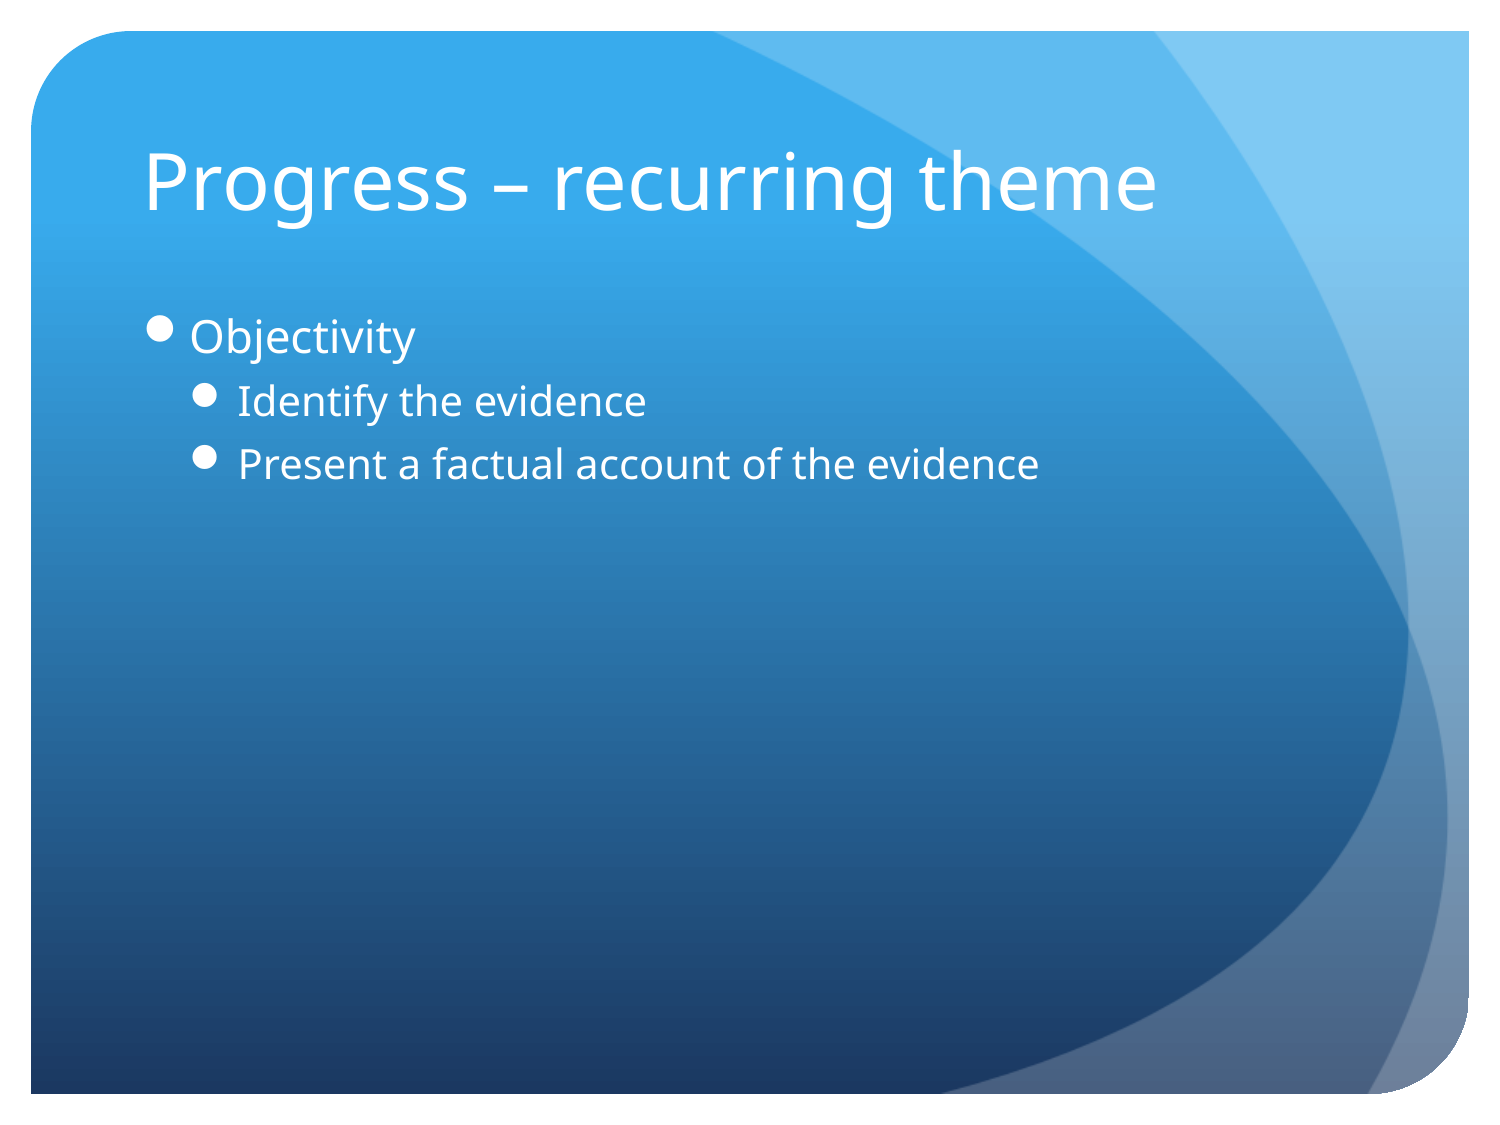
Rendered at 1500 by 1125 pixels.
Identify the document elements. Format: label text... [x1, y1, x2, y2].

title Progress – recurring theme [127, 62, 1372, 234]
picture [24, 30, 1473, 1094]
list Objectivity Identify the evidence Present a factual account of the evidence [127, 299, 1372, 991]
